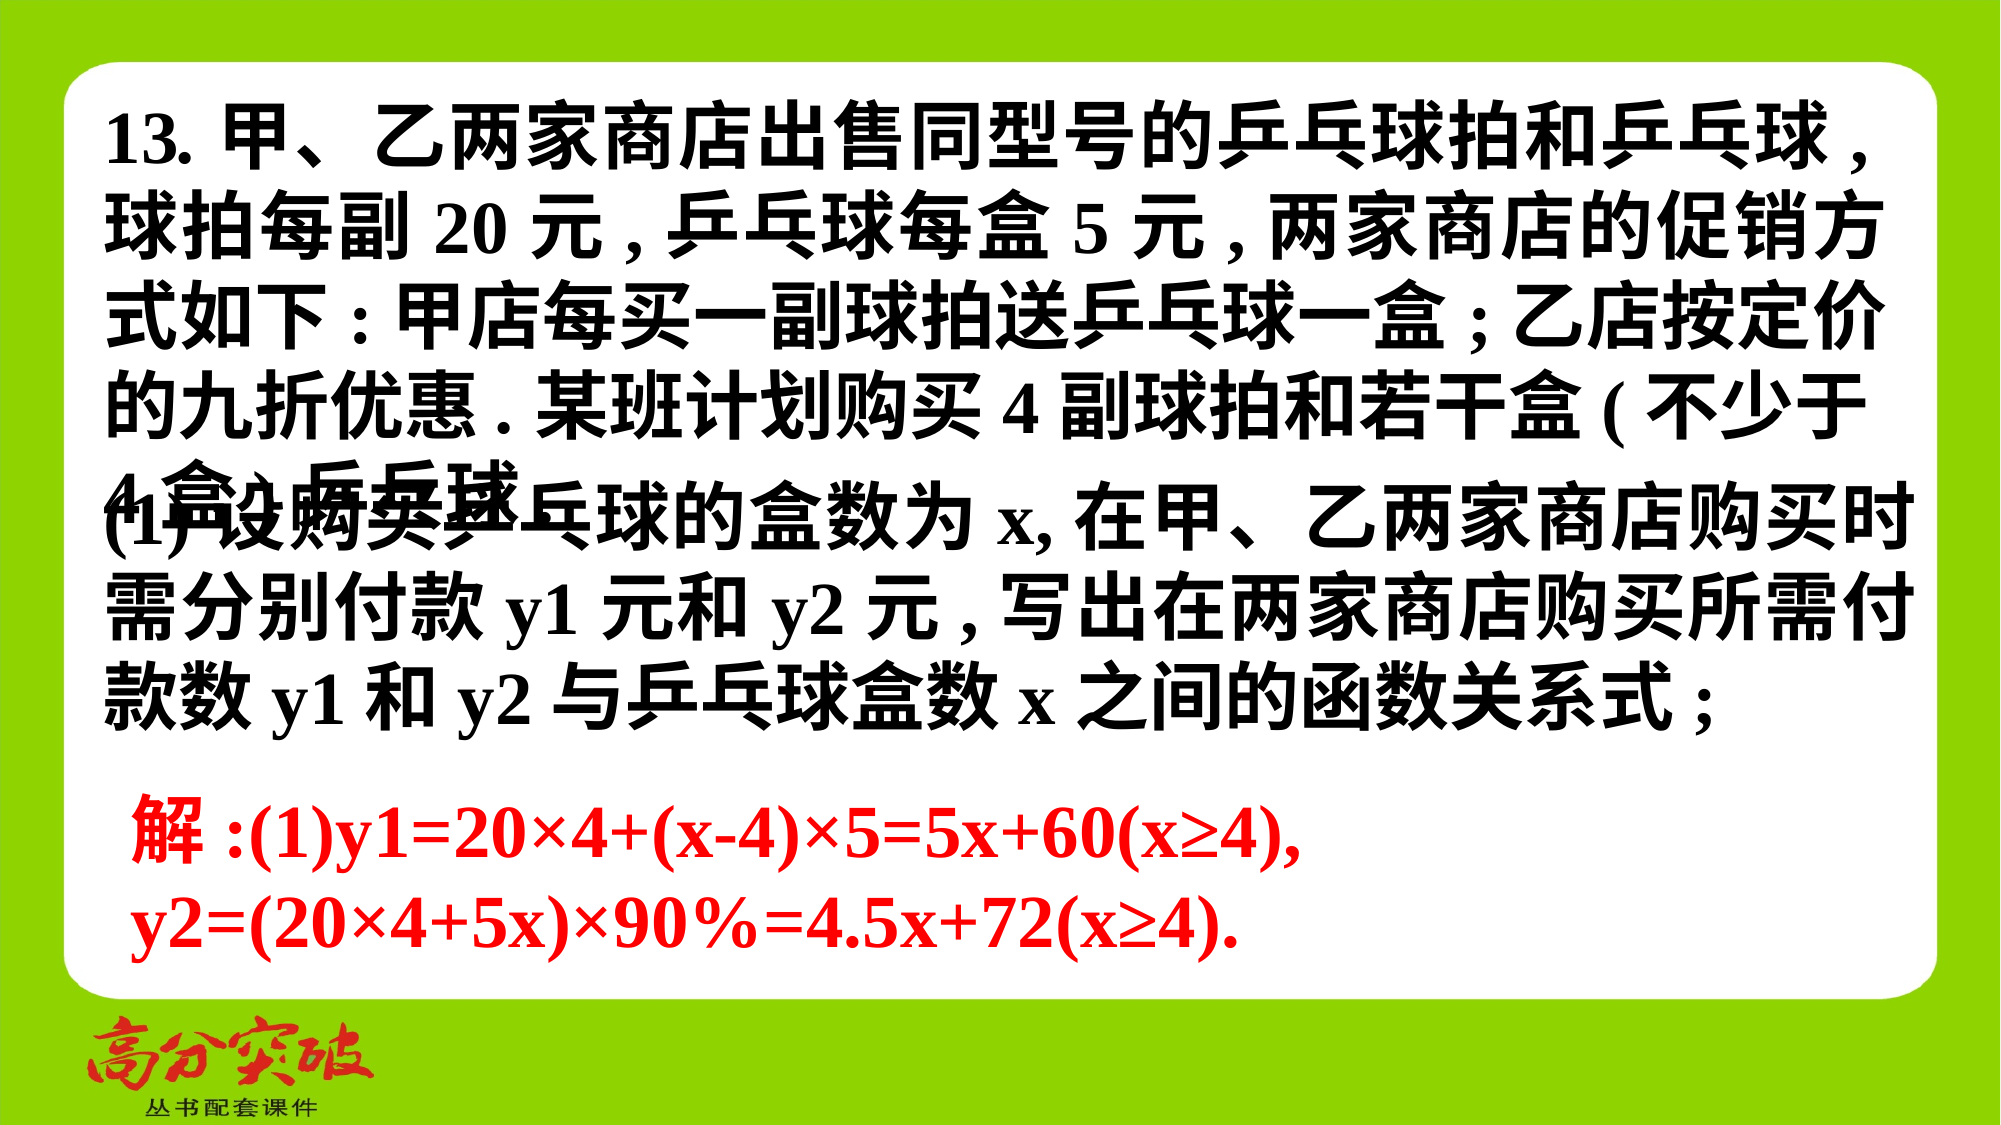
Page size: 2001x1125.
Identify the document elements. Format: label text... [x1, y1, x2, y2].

text_box 解:(1)y1=20×4+(x-4)×5=5x+60(x≥4), y2=(20×4+5x)×90%=4.5x+72(x≥4). [115, 775, 1876, 970]
picture [0, 0, 2001, 1125]
text_box 13.甲、乙两家商店出售同型号的乒乓球拍和乒乓球,球拍每副20元,乒乓球每盒5元,两家商店的促销方式如下:甲店每买一副球拍送乒乓球一盒;乙店按定价的九折优惠.某班计划购买4副球拍和若干盒(不少于4盒)乒乓球. [89, 81, 1903, 461]
text_box (1)设购买乒乓球的盒数为x,在甲、乙两家商店购买时需分别付款y1元和y2元,写出在两家商店购买所需付款数y1和y2与乒乓球盒数x之间的函数关系式; [89, 461, 1932, 747]
